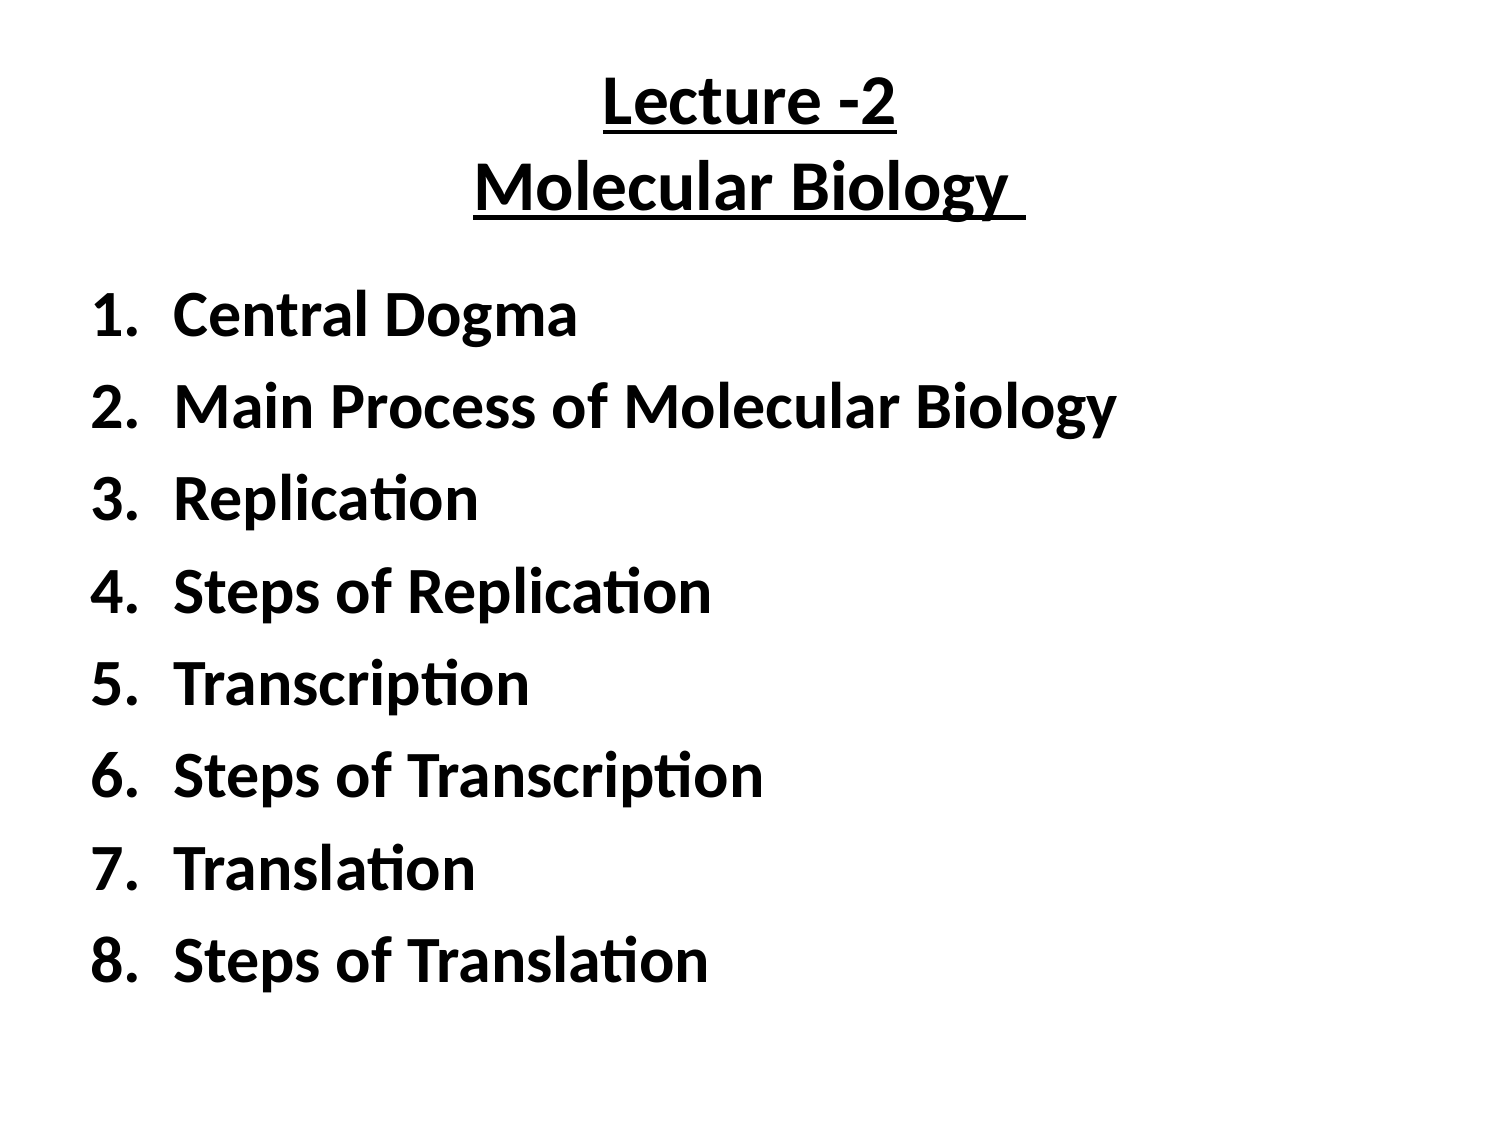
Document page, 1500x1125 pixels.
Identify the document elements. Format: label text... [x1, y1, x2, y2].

list Central Dogma Main Process of Molecular Biology Replication Steps of Replication Transcription Steps of Transcription Translation Steps of Translation [75, 262, 1425, 1005]
title Lecture -2 Molecular Biology [75, 45, 1425, 233]
